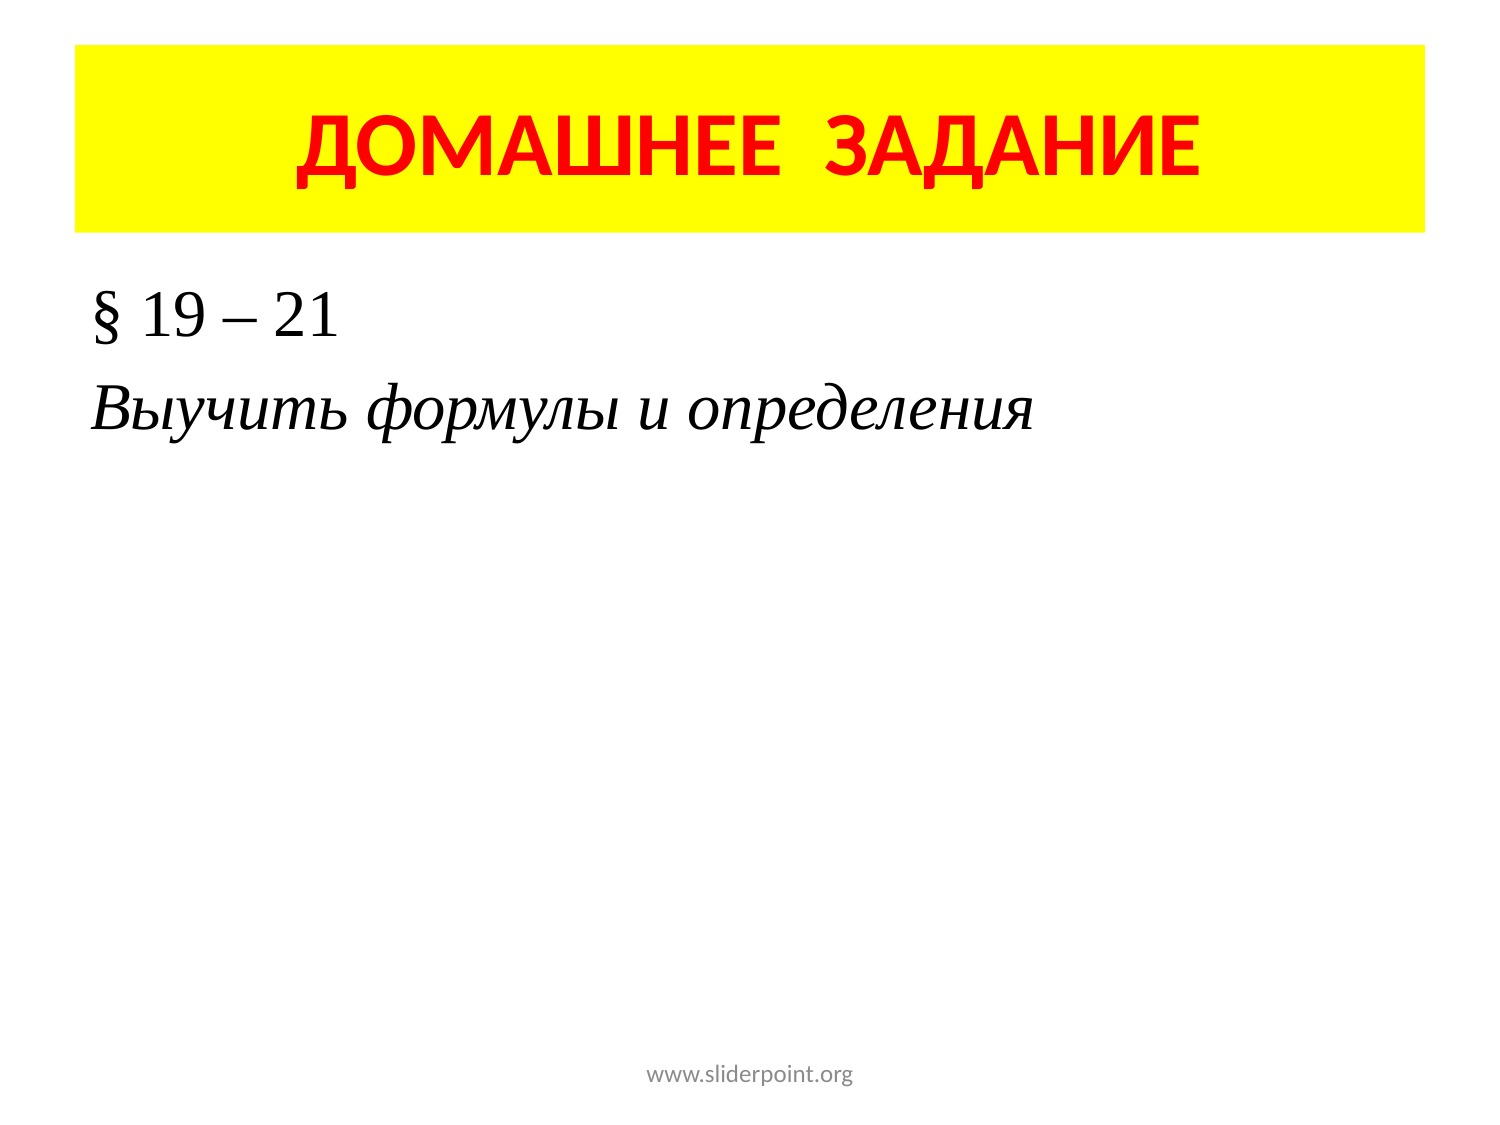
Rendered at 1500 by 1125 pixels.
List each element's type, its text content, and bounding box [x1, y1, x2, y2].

list § 19 – 21 Выучить формулы и определения [74, 262, 1426, 1006]
footer www.sliderpoint.org [512, 1042, 988, 1103]
title ДОМАШНЕЕ ЗАДАНИЕ [74, 44, 1426, 233]
